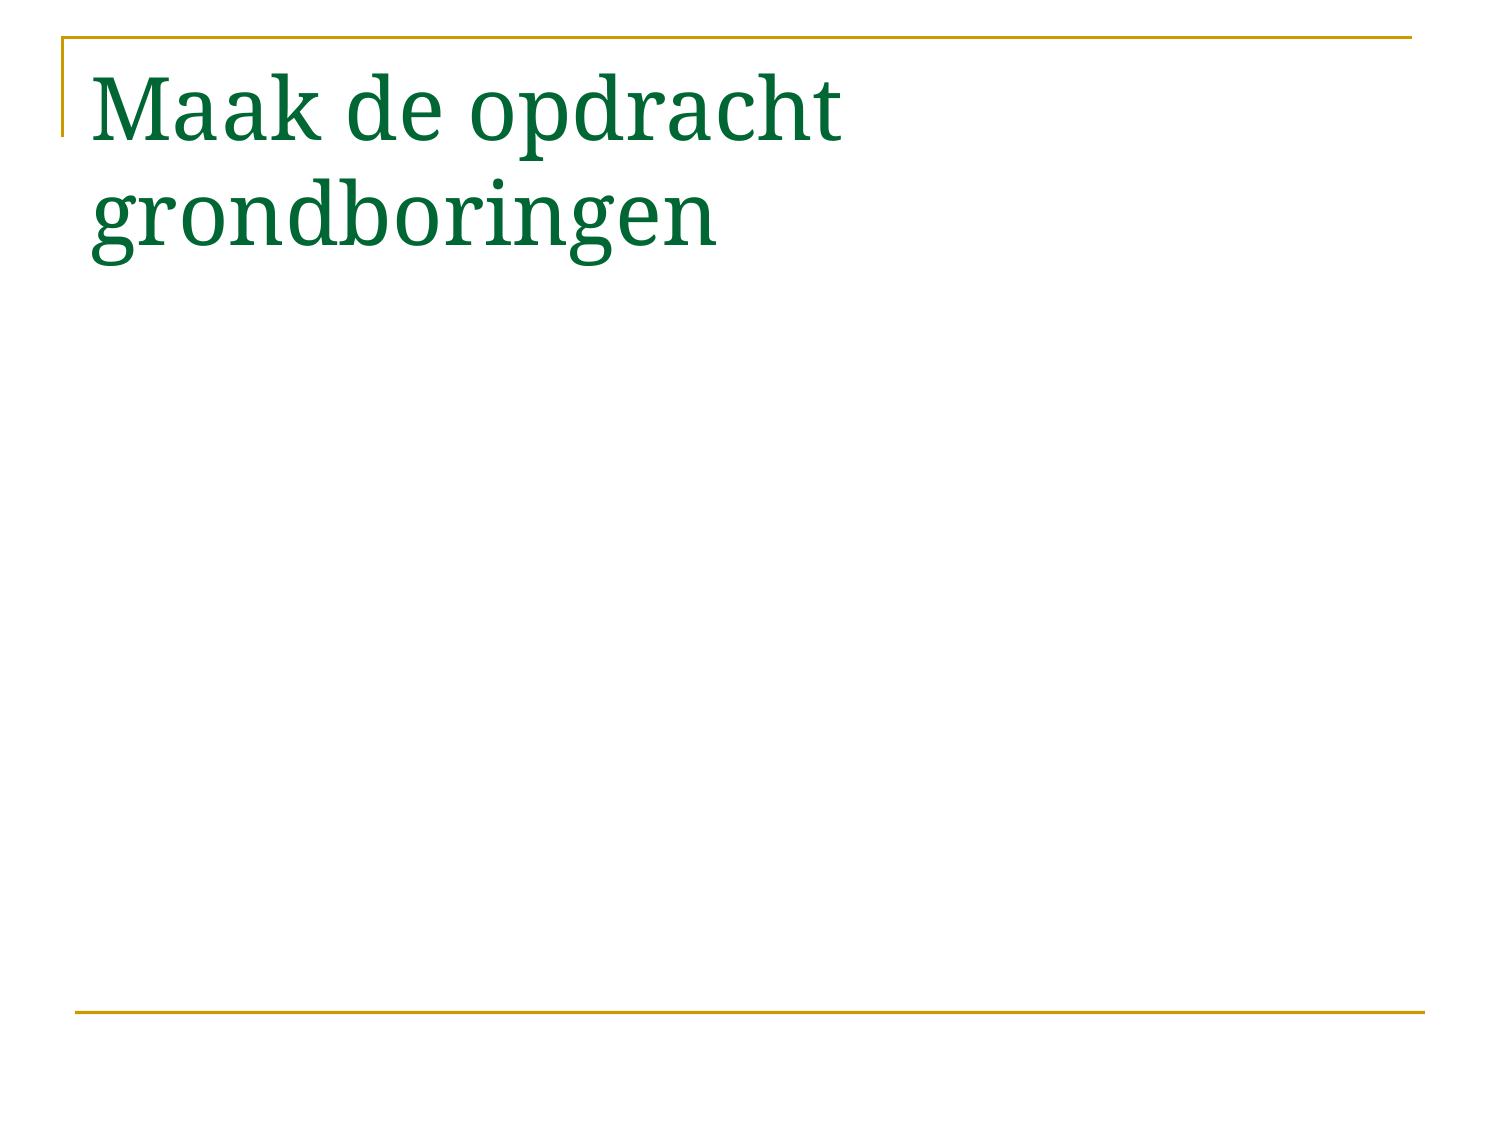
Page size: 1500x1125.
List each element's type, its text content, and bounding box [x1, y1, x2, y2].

title Maak de opdracht grondboringen [75, 45, 1425, 233]
